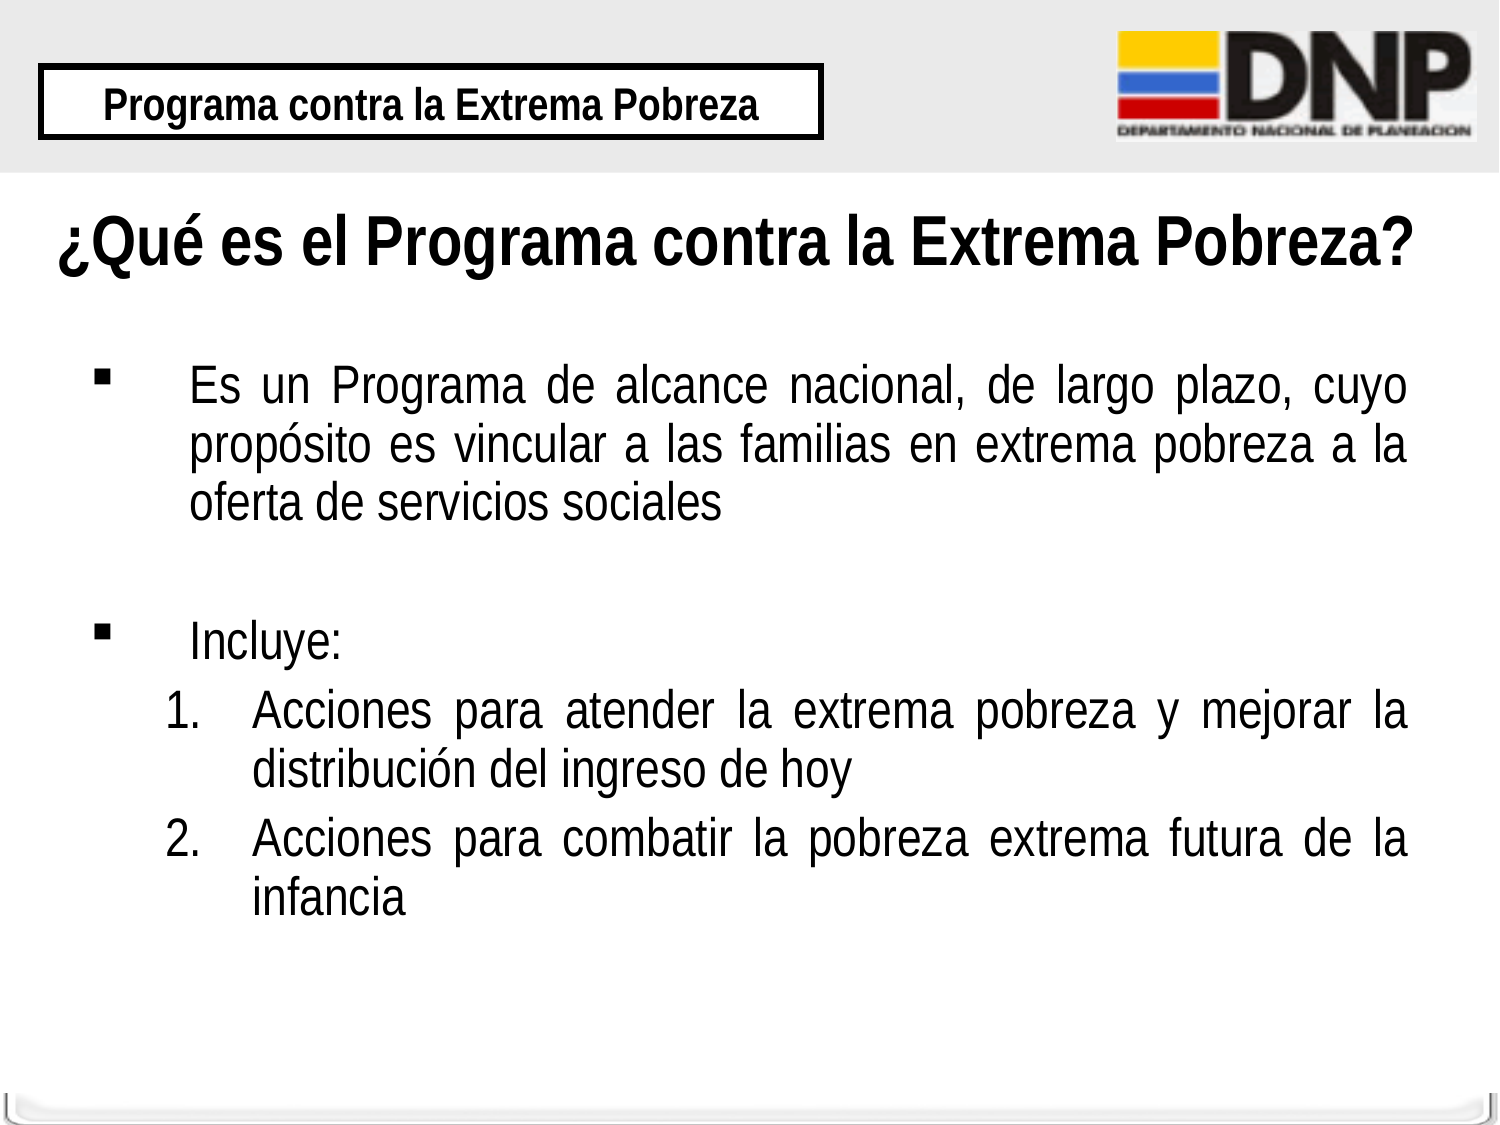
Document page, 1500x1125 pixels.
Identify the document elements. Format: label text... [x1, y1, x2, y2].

title ¿Qué es el Programa contra la Extrema Pobreza? [41, 186, 1447, 303]
picture [1116, 31, 1477, 142]
picture [0, 1093, 1500, 1125]
text_box Programa contra la Extrema Pobreza [41, 66, 821, 138]
list Es un Programa de alcance nacional, de largo plazo, cuyo propósito es vincular a las familias en extrema pobreza a la oferta de servicios sociales Incluye: Acciones para atender la extrema pobreza y mejorar la distribución del ingreso de hoy Acciones para combatir la pobreza extrema futura de la infancia [75, 349, 1425, 1035]
